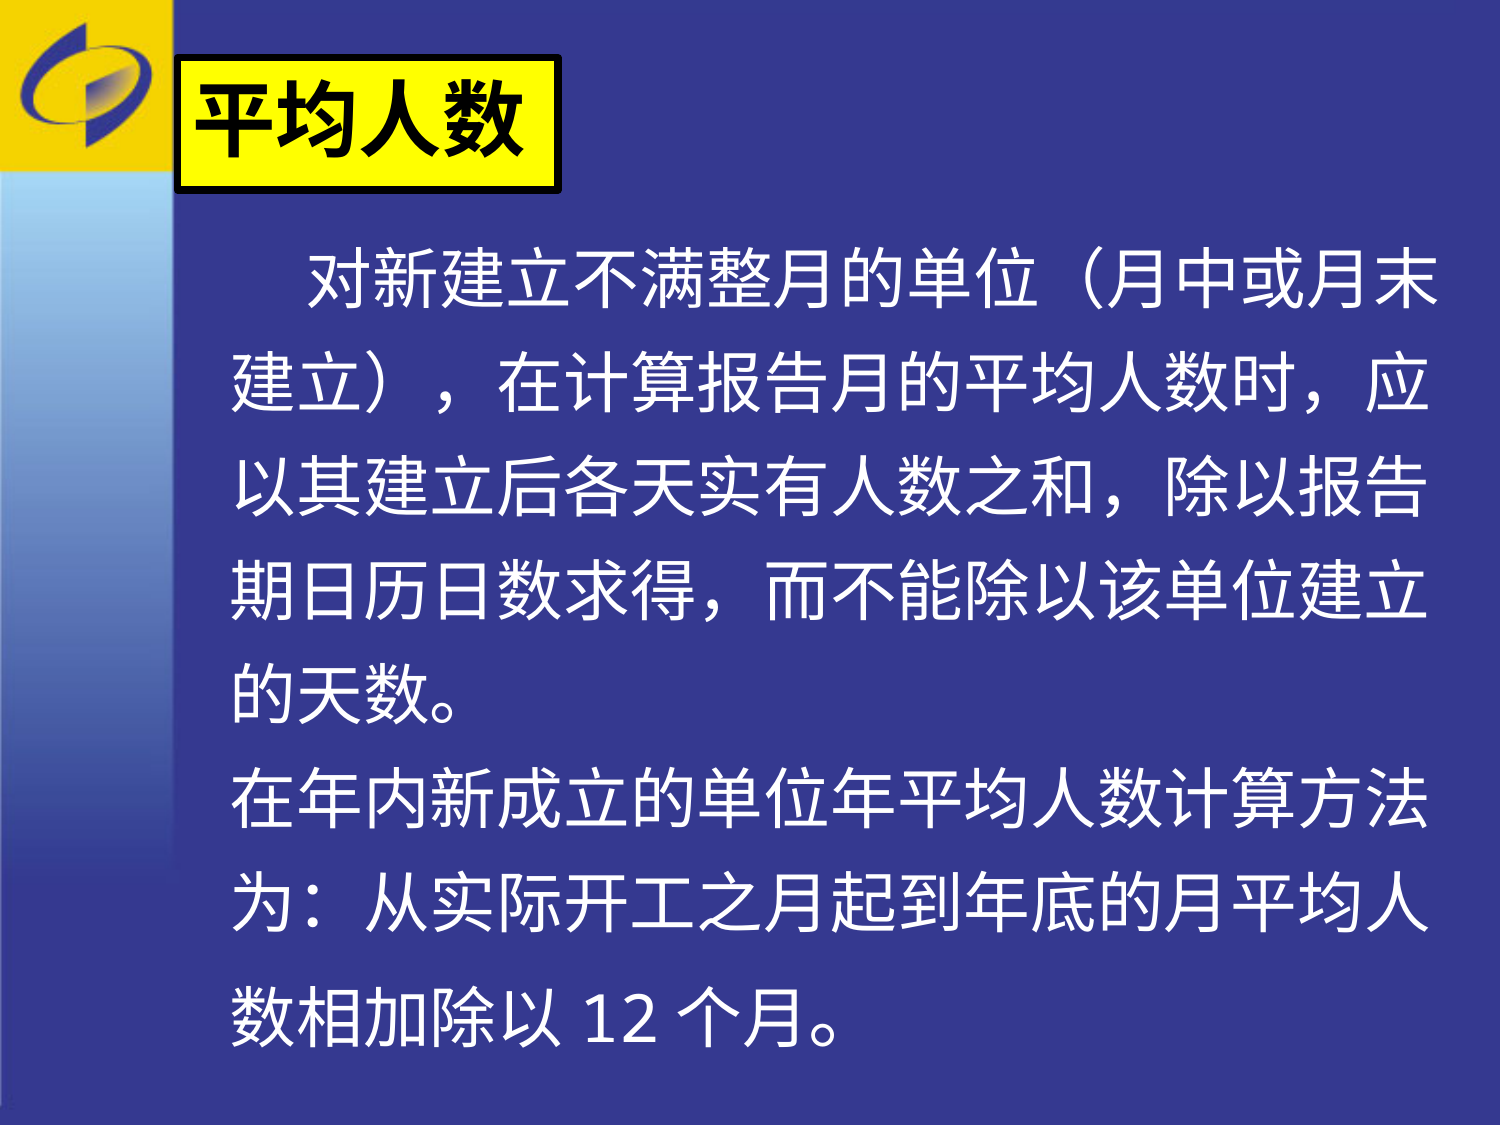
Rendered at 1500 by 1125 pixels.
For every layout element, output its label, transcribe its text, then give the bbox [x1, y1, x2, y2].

picture [0, 0, 1500, 1125]
title 对新建立不满整月的单位（月中或月末建立），在计算报告月的平均人数时，应以其建立后各天实有人数之和，除以报告期日历日数求得，而不能除以该单位建立的天数。 在年内新成立的单位年平均人数计算方法为：从实际开工之月起到年底的月平均人数相加除以12个月。 [214, 195, 1481, 1066]
text_box 平均人数 [177, 57, 558, 190]
